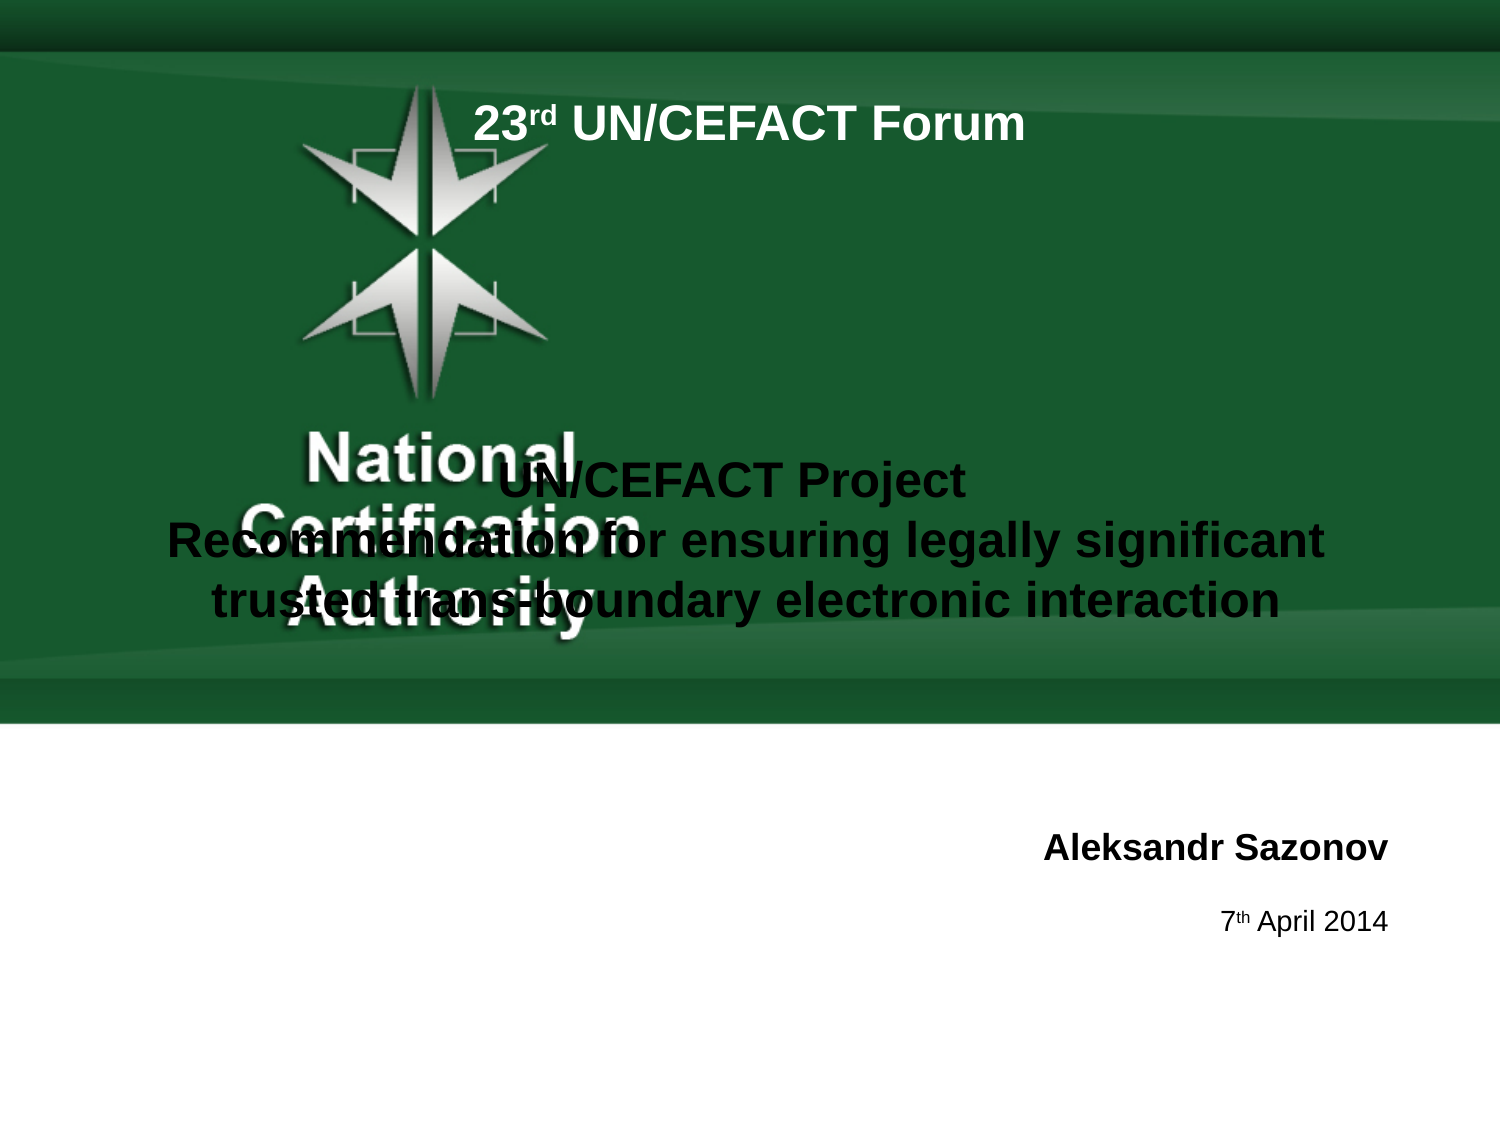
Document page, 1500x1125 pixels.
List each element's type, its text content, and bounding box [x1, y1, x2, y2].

picture [0, 0, 1500, 1125]
text_box Aleksandr Sazonov 7th April 2014 [135, 739, 1404, 1021]
title 23rd UN/CEFACT Forum [74, 44, 1426, 197]
text_box UN/CEFACT Project Recommendation for ensuring legally significant trusted trans-boundary electronic interaction [112, 397, 1381, 679]
text_box [29, 255, 1459, 1012]
